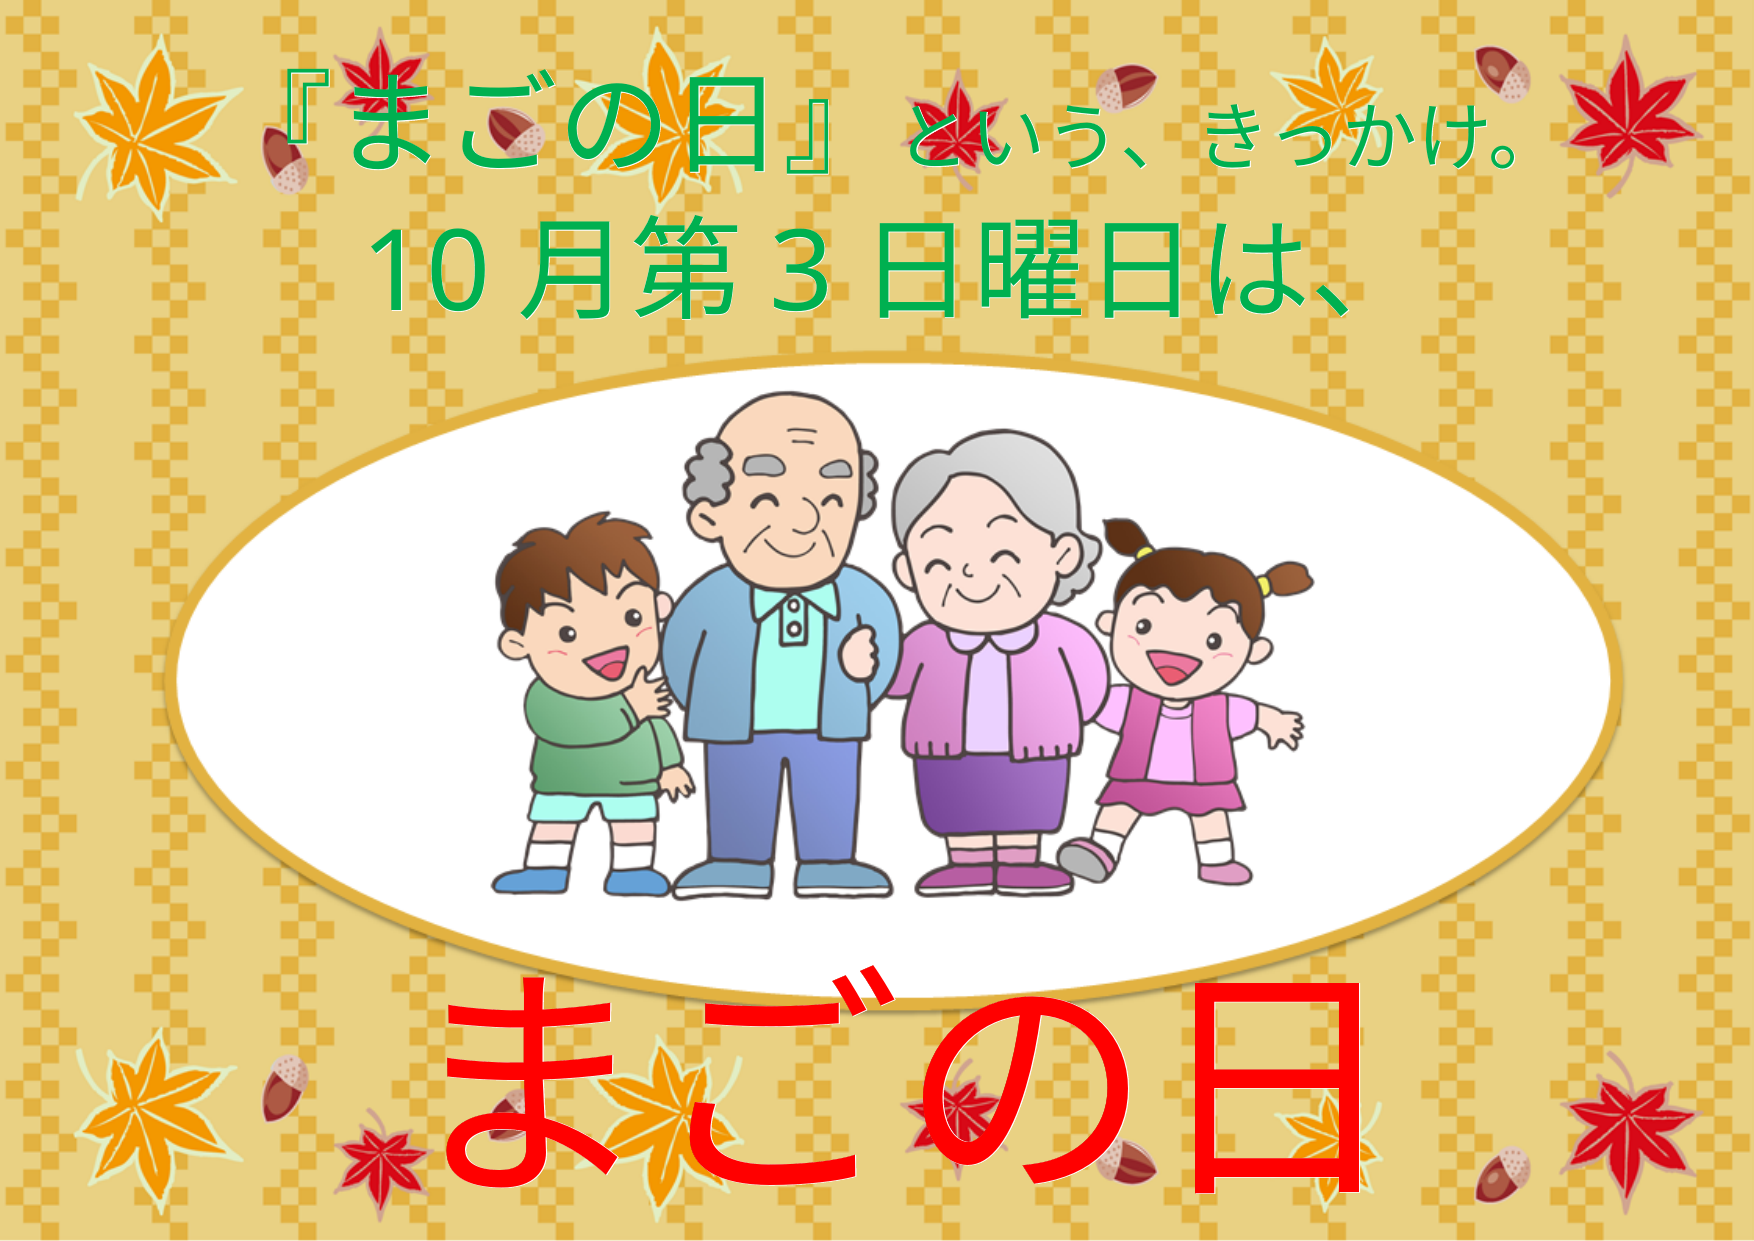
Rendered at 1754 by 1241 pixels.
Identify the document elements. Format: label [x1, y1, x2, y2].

text_box [381, 918, 1423, 1238]
picture [0, 0, 1754, 1241]
